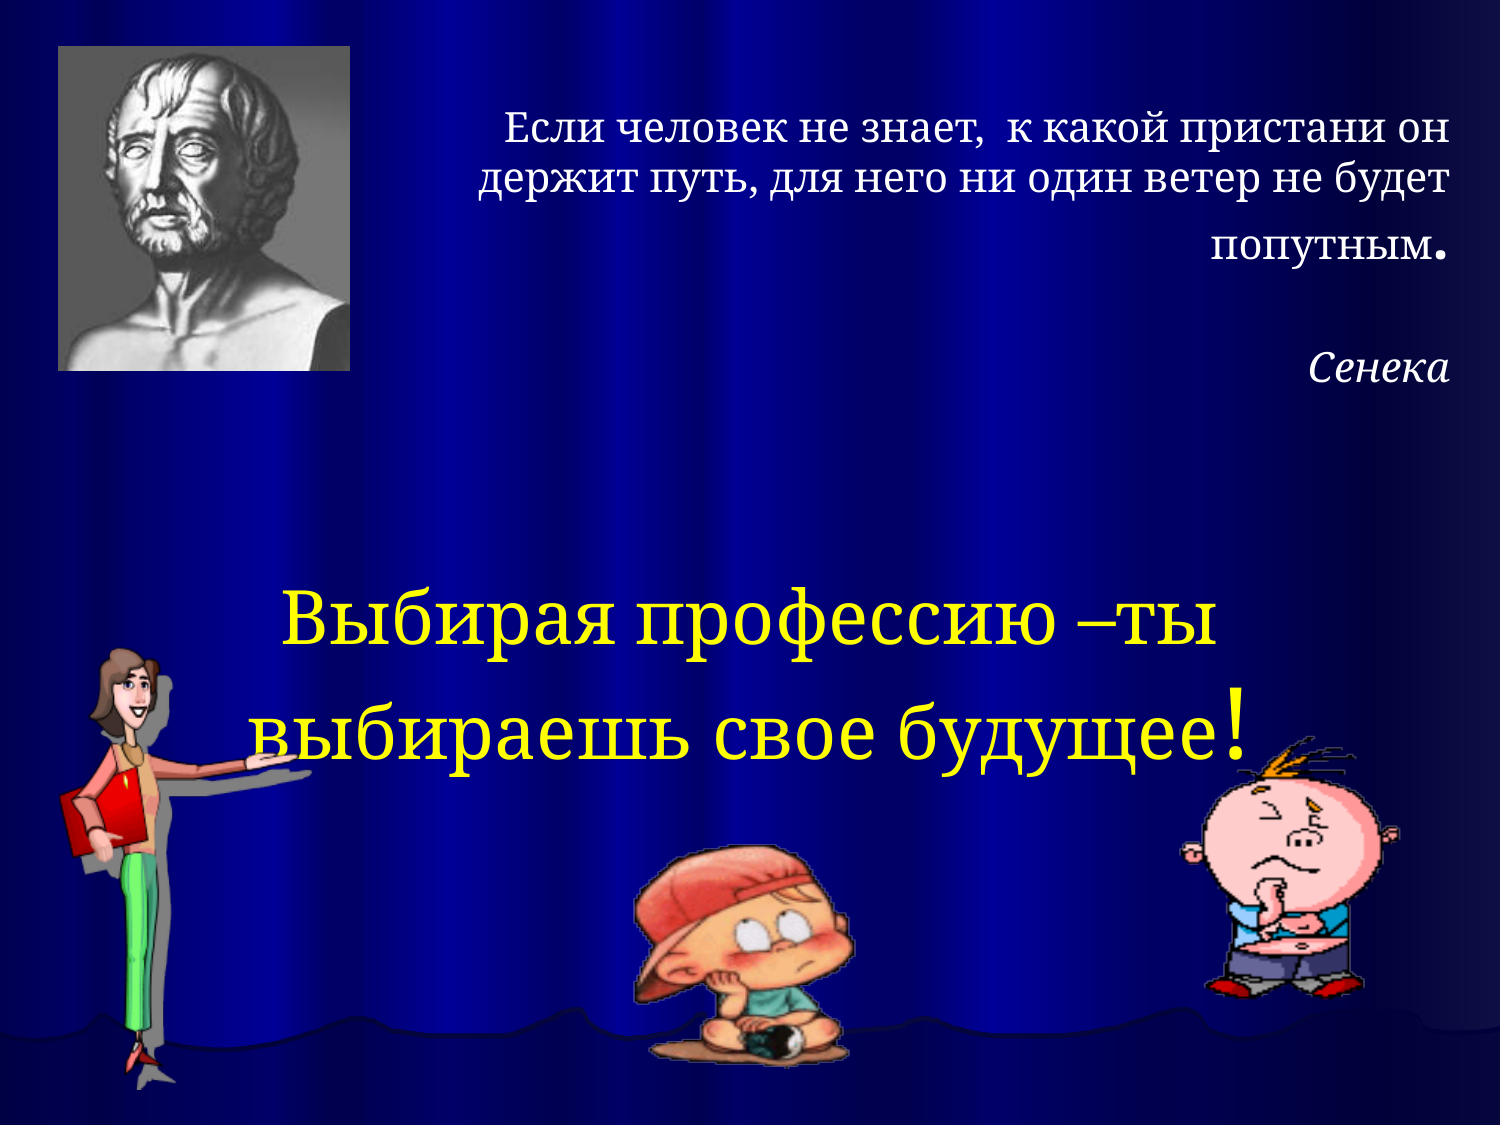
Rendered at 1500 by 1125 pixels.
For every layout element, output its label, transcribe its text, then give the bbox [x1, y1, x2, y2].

picture [58, 644, 317, 1091]
text_box Выбирая профессию –ты выбираешь свое будущее! [46, 562, 1454, 788]
text_box Если человек не знает, к какой пристани он держит путь, для него ни один ветер не будет попутным. Сенека [421, 93, 1465, 399]
picture [632, 843, 859, 1070]
picture [58, 46, 350, 371]
picture [1148, 689, 1447, 1005]
